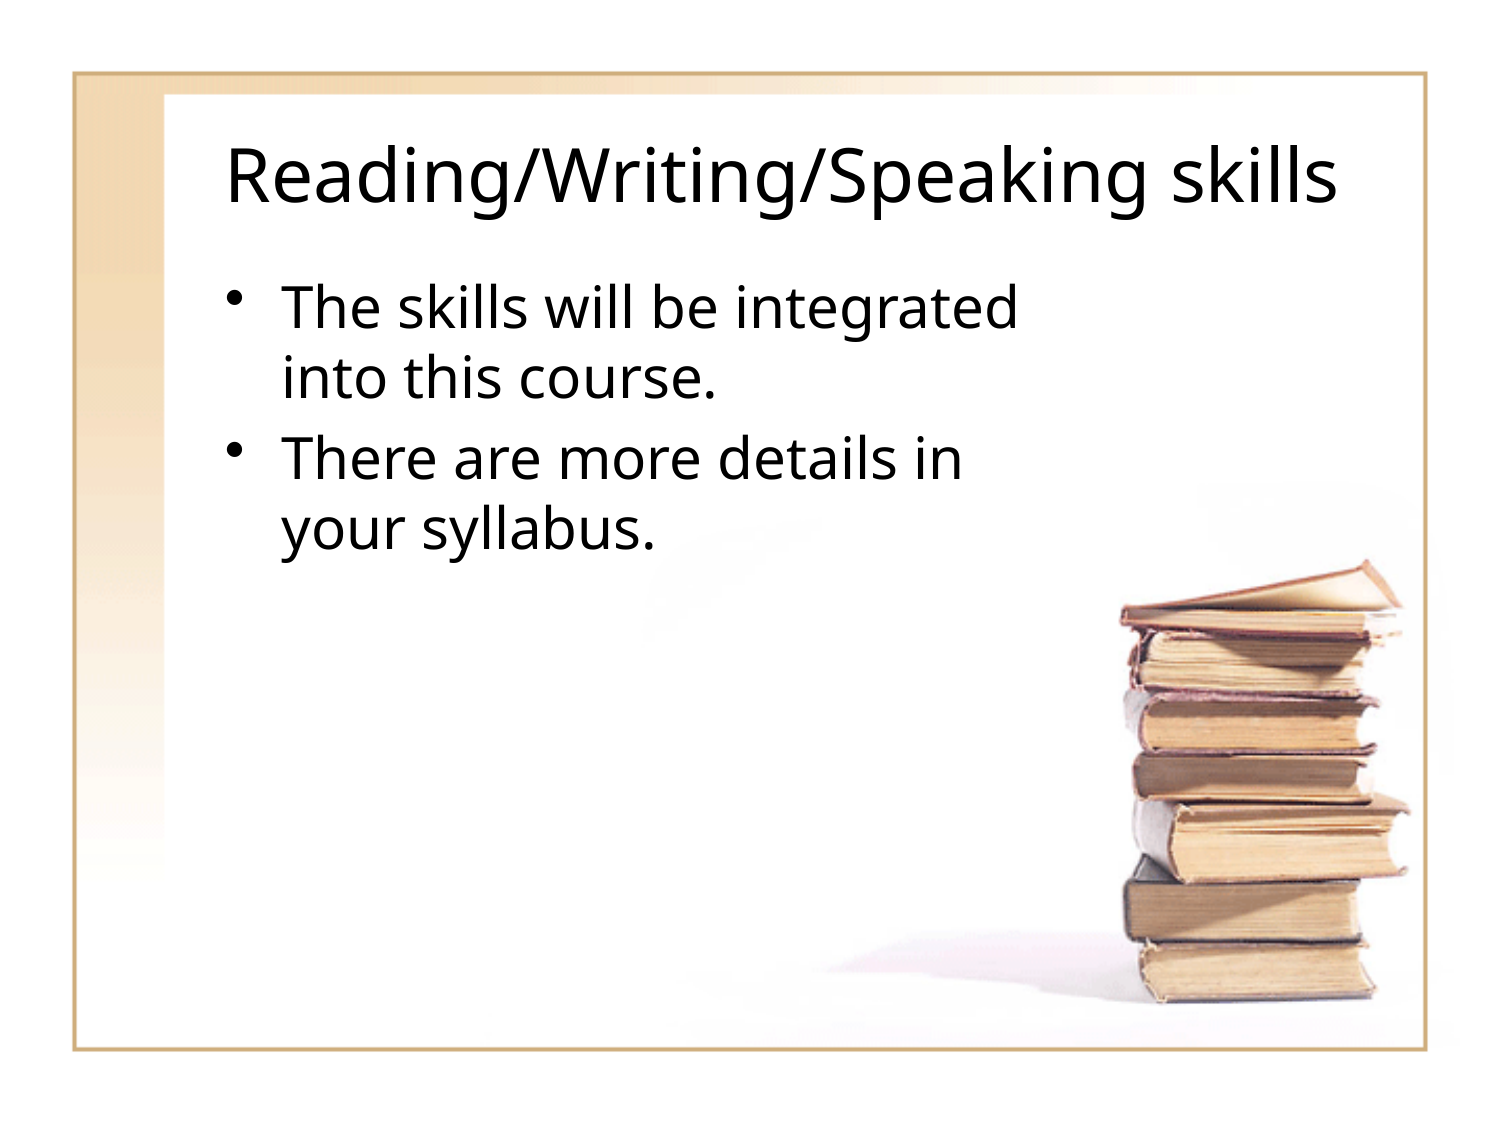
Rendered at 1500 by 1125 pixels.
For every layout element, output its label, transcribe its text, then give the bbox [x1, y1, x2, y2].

list The skills will be integrated into this course. There are more details in your syllabus. [209, 262, 1073, 1006]
picture [0, 0, 1500, 1125]
title Reading/Writing/Speaking skills [209, 112, 1373, 233]
